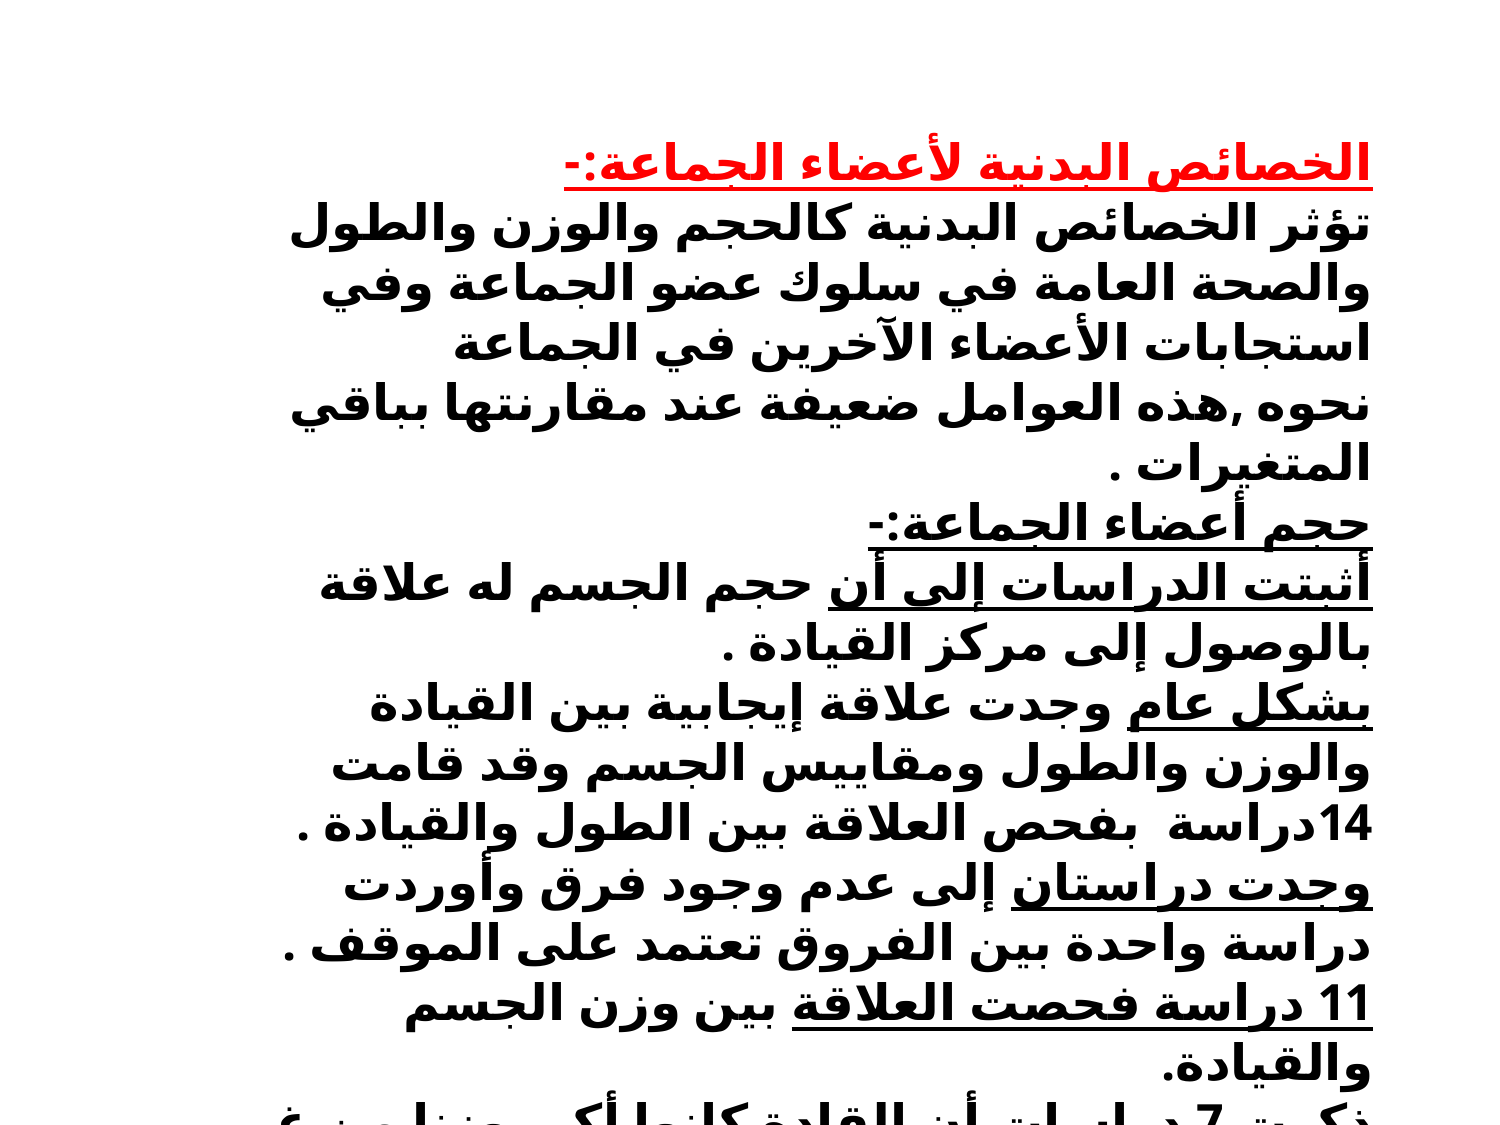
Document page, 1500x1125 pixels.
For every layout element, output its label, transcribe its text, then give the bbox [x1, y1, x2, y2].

text_box الخصائص البدنية لأعضاء الجماعة:- تؤثر الخصائص البدنية كالحجم والوزن والطول والصحة العامة في سلوك عضو الجماعة وفي استجابات الأعضاء الآخرين في الجماعة نحوه ,هذه العوامل ضعيفة عند مقارنتها بباقي المتغيرات . حجم أعضاء الجماعة:- أثبتت الدراسات إلى أن حجم الجسم له علاقة بالوصول إلى مركز القيادة . بشكل عام وجدت علاقة إيجابية بين القيادة والوزن والطول ومقاييس الجسم وقد قامت 14دراسة بفحص العلاقة بين الطول والقيادة . وجدت دراستان إلى عدم وجود فرق وأوردت دراسة واحدة بين الفروق تعتمد على الموقف . 11 دراسة فحصت العلاقة بين وزن الجسم والقيادة. ذكرت 7 دراسات أن القادة كانوا أكبر وزنا من غير القادة . أشارات دراستان إلى أن القادة كانوا أخف وزنا من غير القادة . قررت دراستان أنه لا يوجد فروق في الوزن بين القادة وغير القادة . [194, 123, 1388, 1125]
